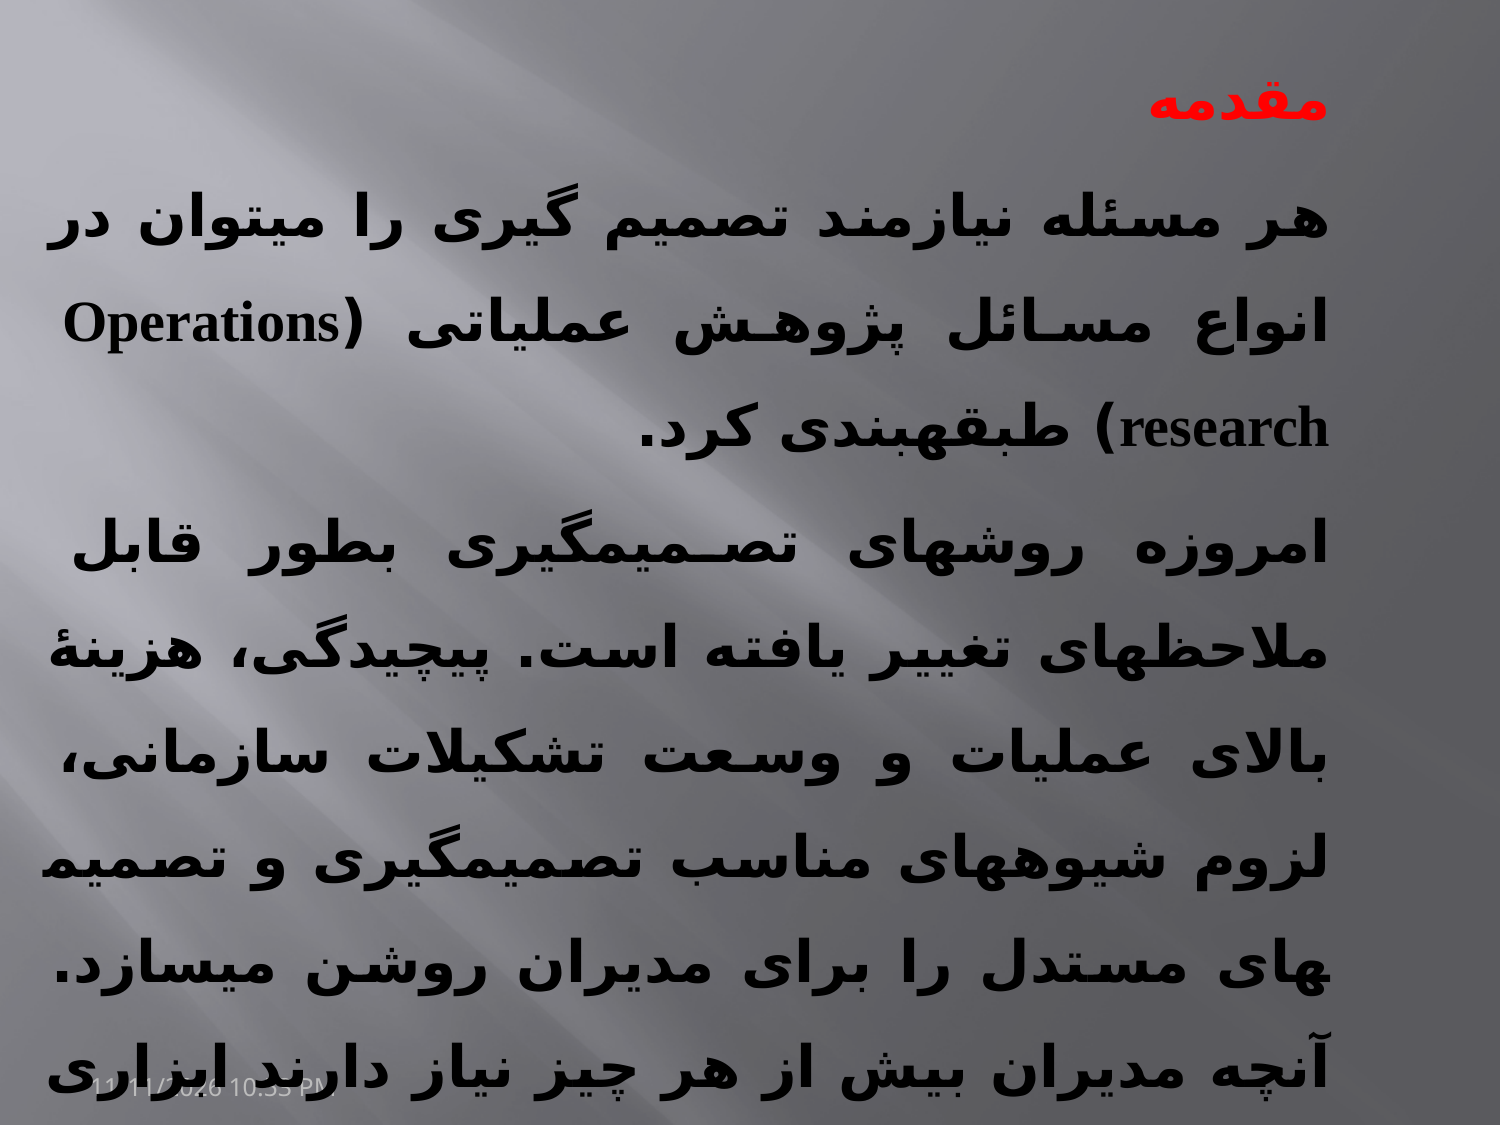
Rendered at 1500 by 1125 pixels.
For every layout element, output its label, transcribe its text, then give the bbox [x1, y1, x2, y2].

slide_number 20/مارس/1 [75, 1052, 425, 1113]
list مقدمه هر مسئله نیازمند تصمیم گیری را می­توان در انواع مسائل پژوهش عملیاتی (Operations research) طبقه­بندی کرد. امروزه روش­های تصمیم­گیری بطور قابل ملاحظه­ای تغییر یافته است. پیچیدگی، هزینۀ بالای عملیات و وسعت تشکیلات سازمانی، لزوم شیوه­های مناسب تصمیم­گیری و تصمیم­های مستدل را برای مدیران روشن می­سازد. آنچه مدیران بیش از هر چیز نیاز دارند ابزاری راحت، مطمئن و کاربردی برای یاری رساندن به آنها در تصمیم­گیری است. [29, 19, 1436, 1092]
